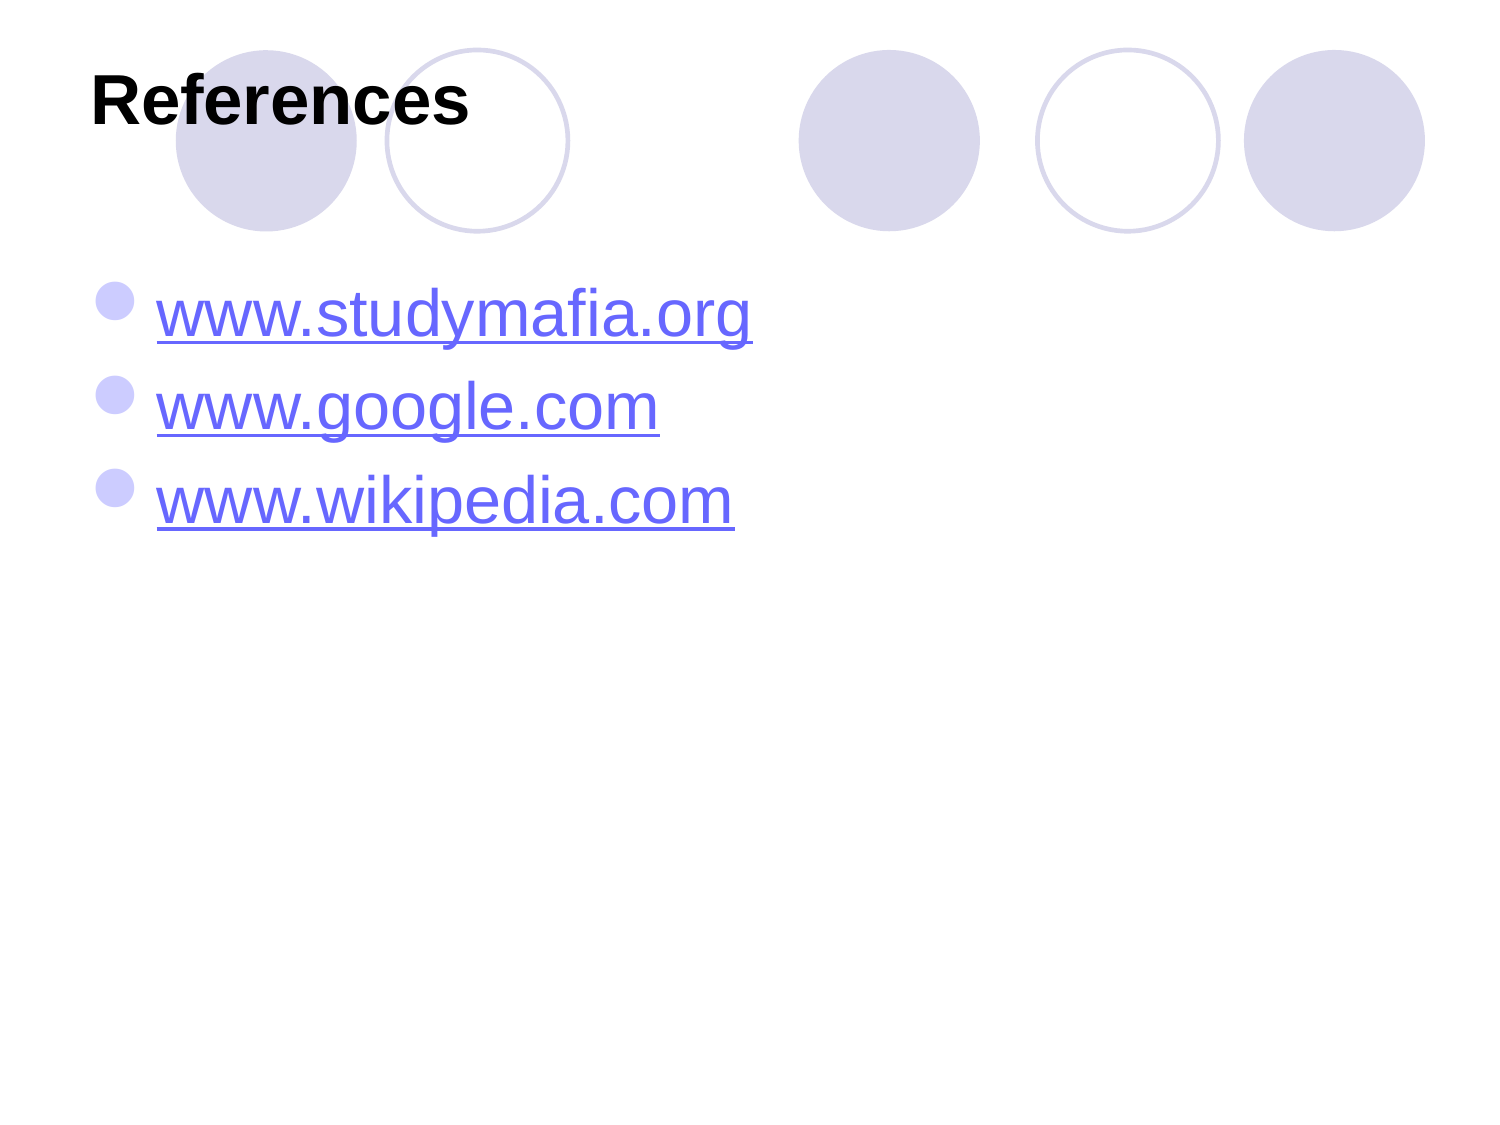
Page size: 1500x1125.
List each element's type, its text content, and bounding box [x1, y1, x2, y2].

title References [74, 44, 1426, 233]
list www.studymafia.org www.google.com www.wikipedia.com [74, 262, 1426, 1006]
